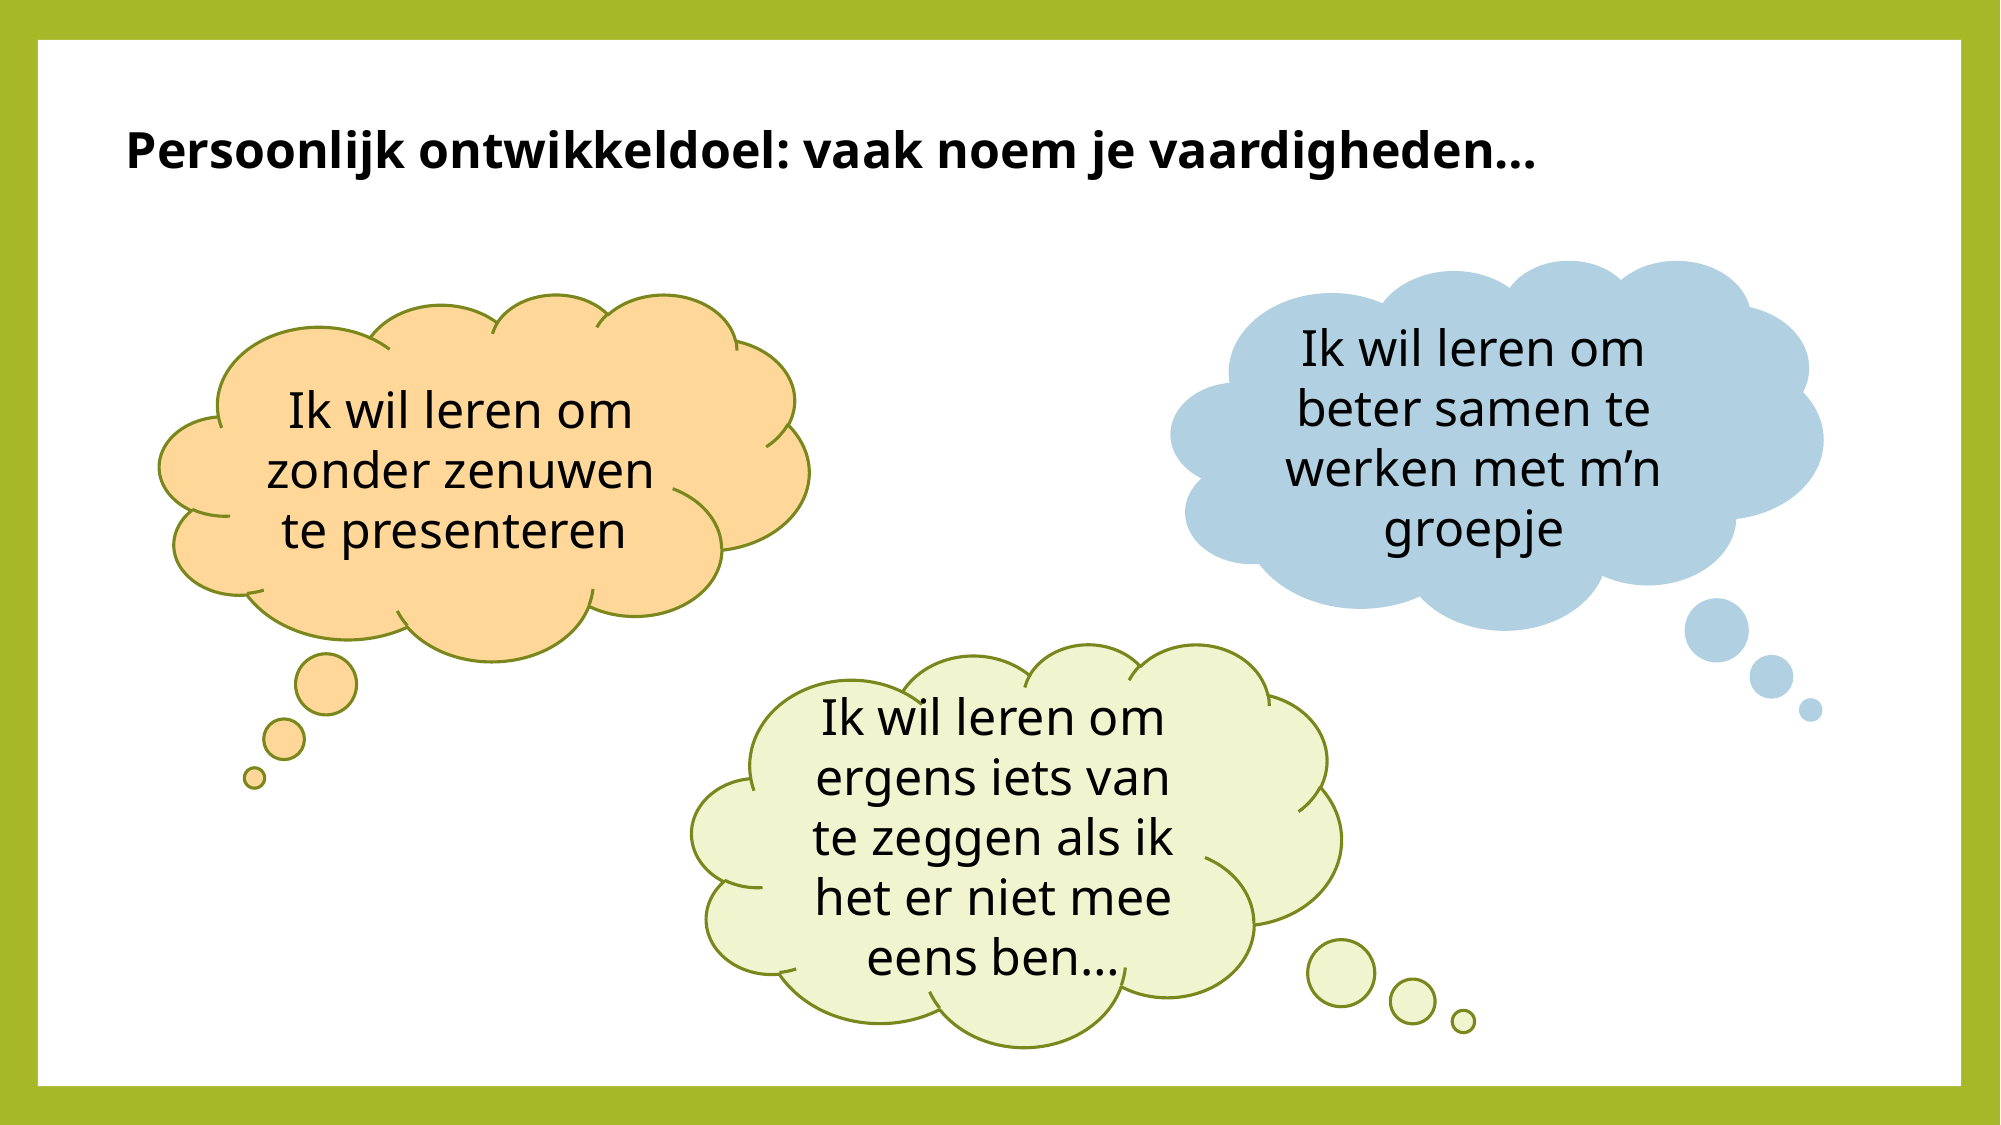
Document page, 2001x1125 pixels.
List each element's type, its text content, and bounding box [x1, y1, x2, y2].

text_box Ik wil leren om ergens iets van te zeggen als ik het er niet mee eens ben… [1388, 977, 1437, 1026]
text_box Ik wil leren om zonder zenuwen te presenteren [157, 293, 811, 664]
text_box Persoonlijk ontwikkeldoel: vaak noem je vaardigheden… [111, 111, 1561, 187]
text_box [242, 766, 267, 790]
text_box Ik wil leren om ergens iets van te zeggen als ik het er niet mee eens ben… [1306, 938, 1377, 1009]
text_box Ik wil leren om beter samen te werken met m’n groepje [1170, 260, 1824, 631]
text_box Ik wil leren om ergens iets van te zeggen als ik het er niet mee eens ben… [689, 643, 1344, 1050]
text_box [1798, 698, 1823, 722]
text_box Ik wil leren om zonder zenuwen te presenteren [293, 652, 359, 717]
text_box Ik wil leren om zonder zenuwen te presenteren [262, 717, 306, 762]
text_box Ik wil leren om beter samen te werken met m’n groepje [1684, 598, 1749, 663]
text_box Ik wil leren om beter samen te werken met m’n groepje [1749, 654, 1794, 699]
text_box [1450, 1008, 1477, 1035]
